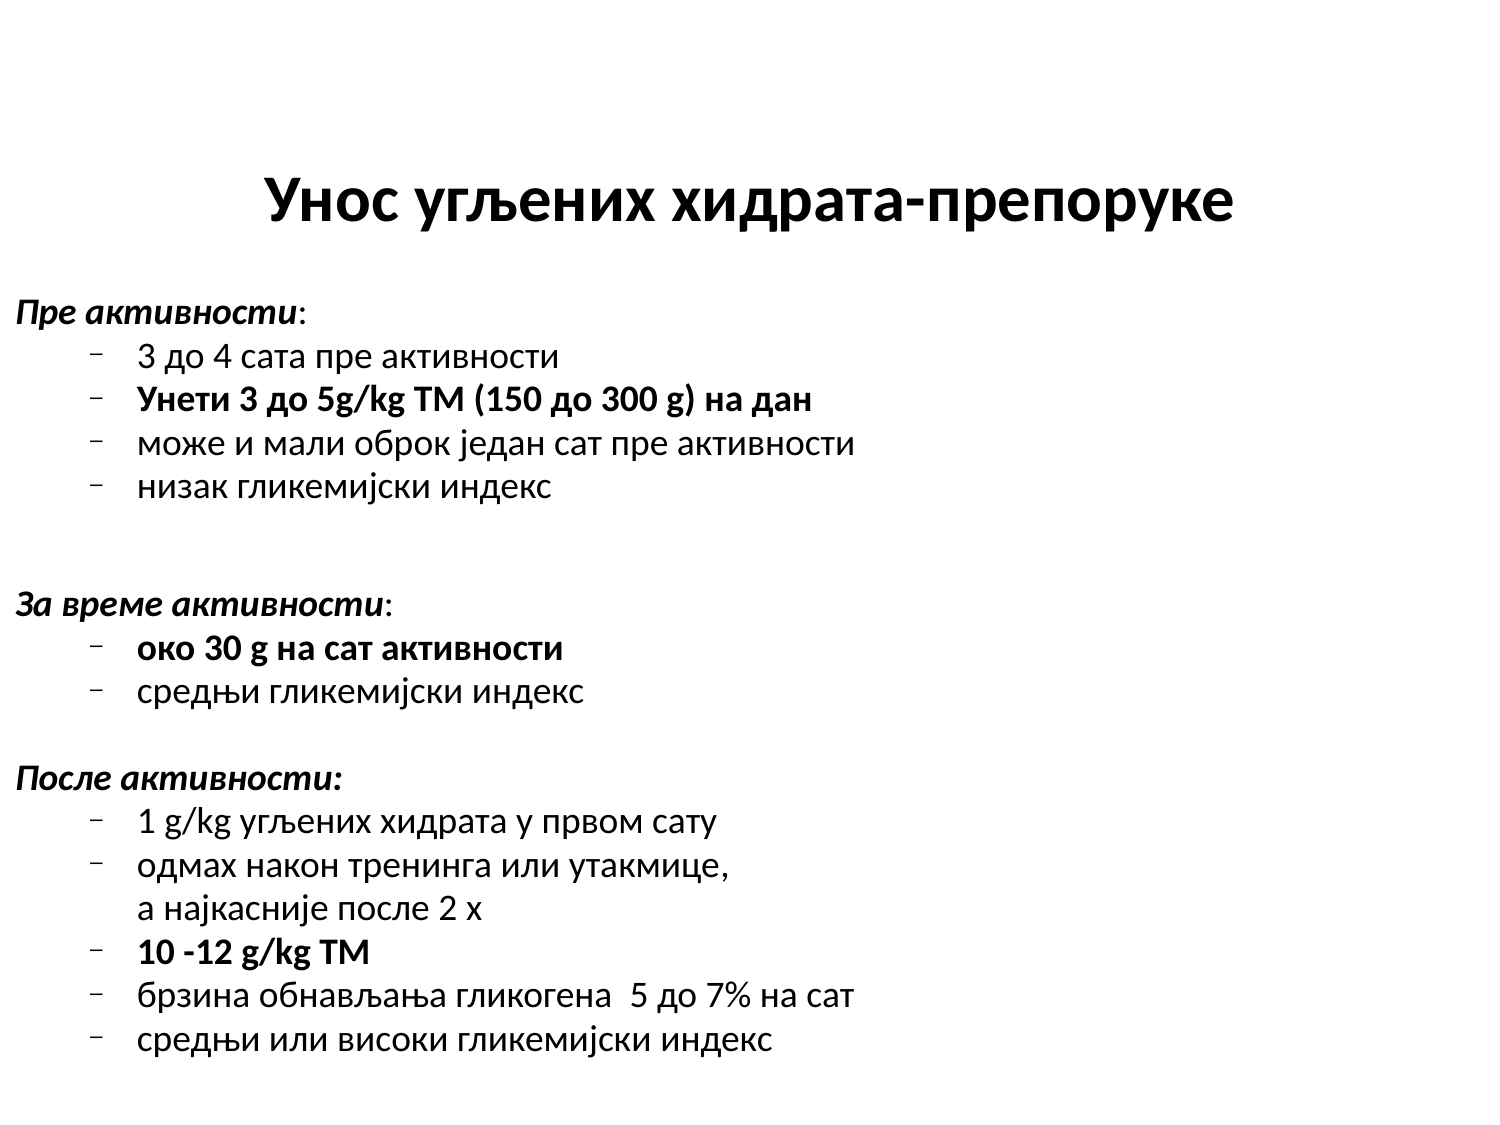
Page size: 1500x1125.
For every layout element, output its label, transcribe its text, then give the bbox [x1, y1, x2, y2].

title Унос угљених хидрата-препоруке [0, 113, 1500, 277]
list Пре активности: 3 до 4 сата пре активности Унети 3 до 5g/kg ТМ (150 до 300 g) на дан може и мали оброк један сат пре активности низак гликемијски индекс За време активности: око 30 g на сат активности средњи гликемијски индекс После активности: 1 g/kg угљених хидрата у првом сату одмах након тренинга или утакмице, а најкасније после 2 х 10 -12 g/kg ТМ брзина обнављања гликогена 5 до 7% на сат средњи или високи гликемијски индекс [0, 288, 1483, 1125]
